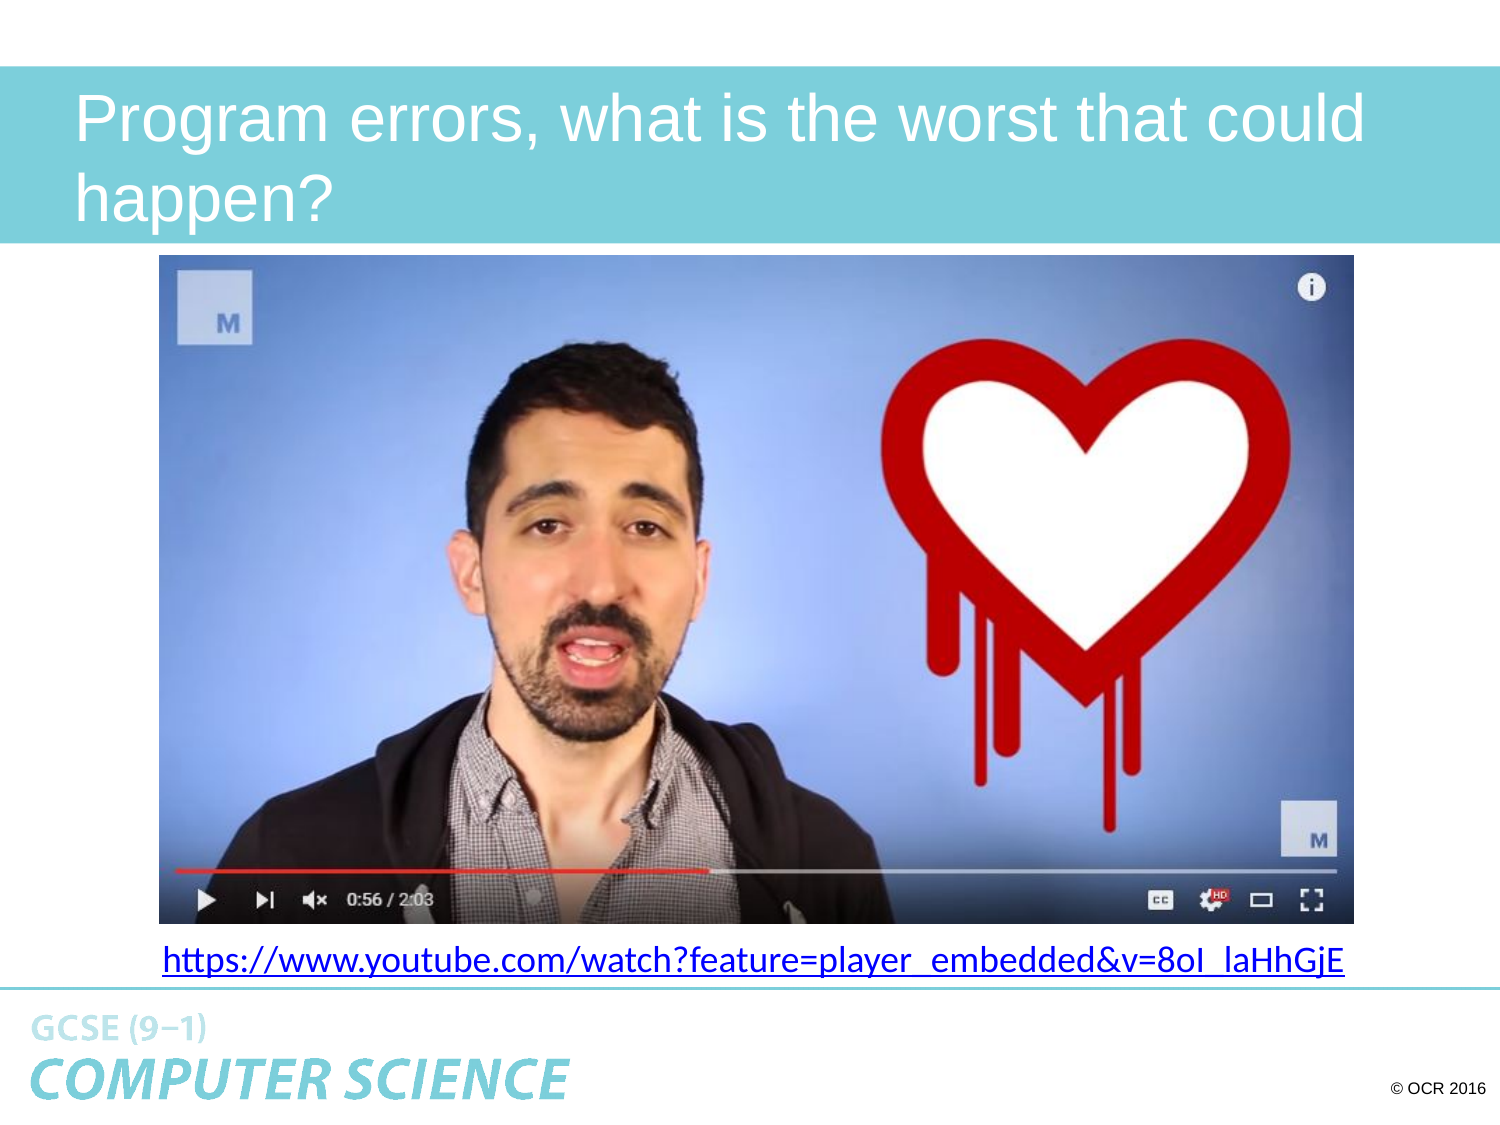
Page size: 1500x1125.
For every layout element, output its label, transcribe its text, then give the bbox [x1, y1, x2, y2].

text_box https://www.youtube.com/watch?feature=player_embedded&v=8oI_laHhGjE [147, 927, 1421, 987]
picture [0, 987, 1500, 1124]
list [159, 255, 1354, 924]
title Program errors, what is the worst that could happen? [0, 66, 1500, 244]
